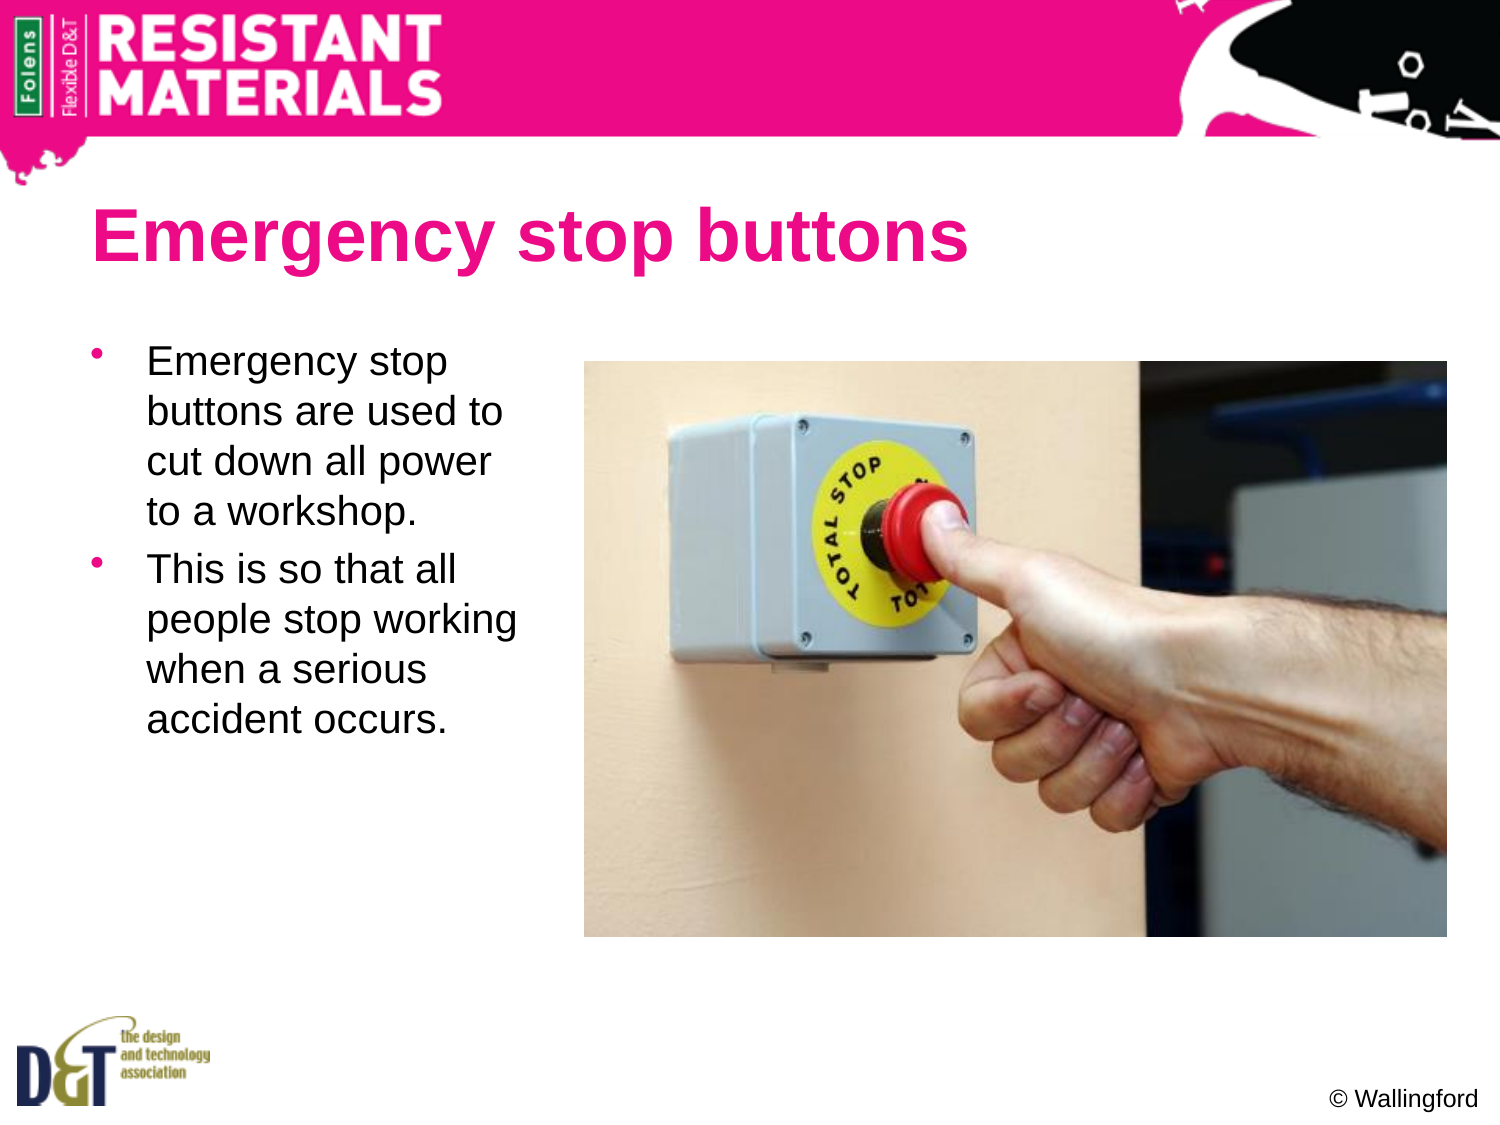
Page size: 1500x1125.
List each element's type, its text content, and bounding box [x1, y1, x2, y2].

title Emergency stop buttons [76, 160, 1427, 301]
picture [0, 0, 1500, 1125]
text_box © Wallingford [1257, 1074, 1495, 1125]
list Emergency stop buttons are used to cut down all power to a workshop. This is so that all people stop working when a serious accident occurs. [75, 326, 550, 1005]
